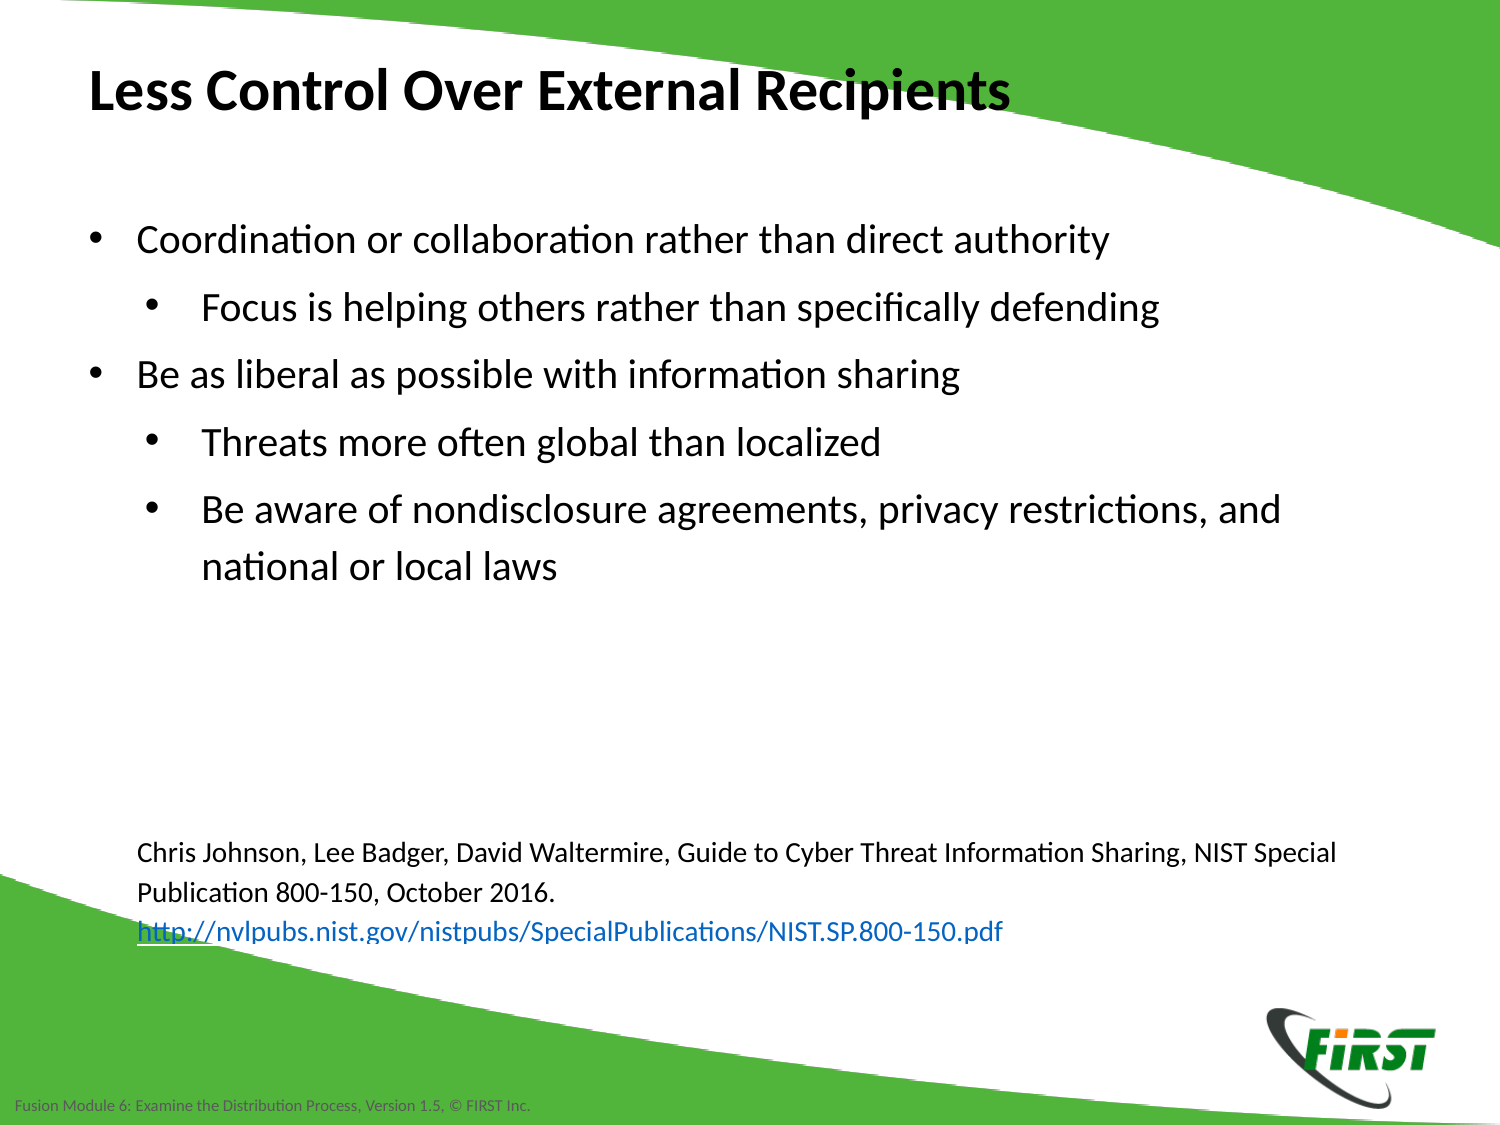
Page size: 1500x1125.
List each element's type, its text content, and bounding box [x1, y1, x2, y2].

text_box Chris Johnson, Lee Badger, David Waltermire, Guide to Cyber Threat Information Sharing, NIST Special Publication 800-150, October 2016. http://nvlpubs.nist.gov/nistpubs/SpecialPublications/NIST.SP.800-150.pdf [122, 820, 1355, 987]
text_box Coordination or collaboration rather than direct authority Focus is helping others rather than specifically defending Be as liberal as possible with information sharing Threats more often global than localized Be aware of nondisclosure agreements, privacy restrictions, and national or local laws [73, 197, 1360, 904]
text_box Less Control Over External Recipients [75, 57, 1425, 125]
picture [0, 0, 1500, 1125]
